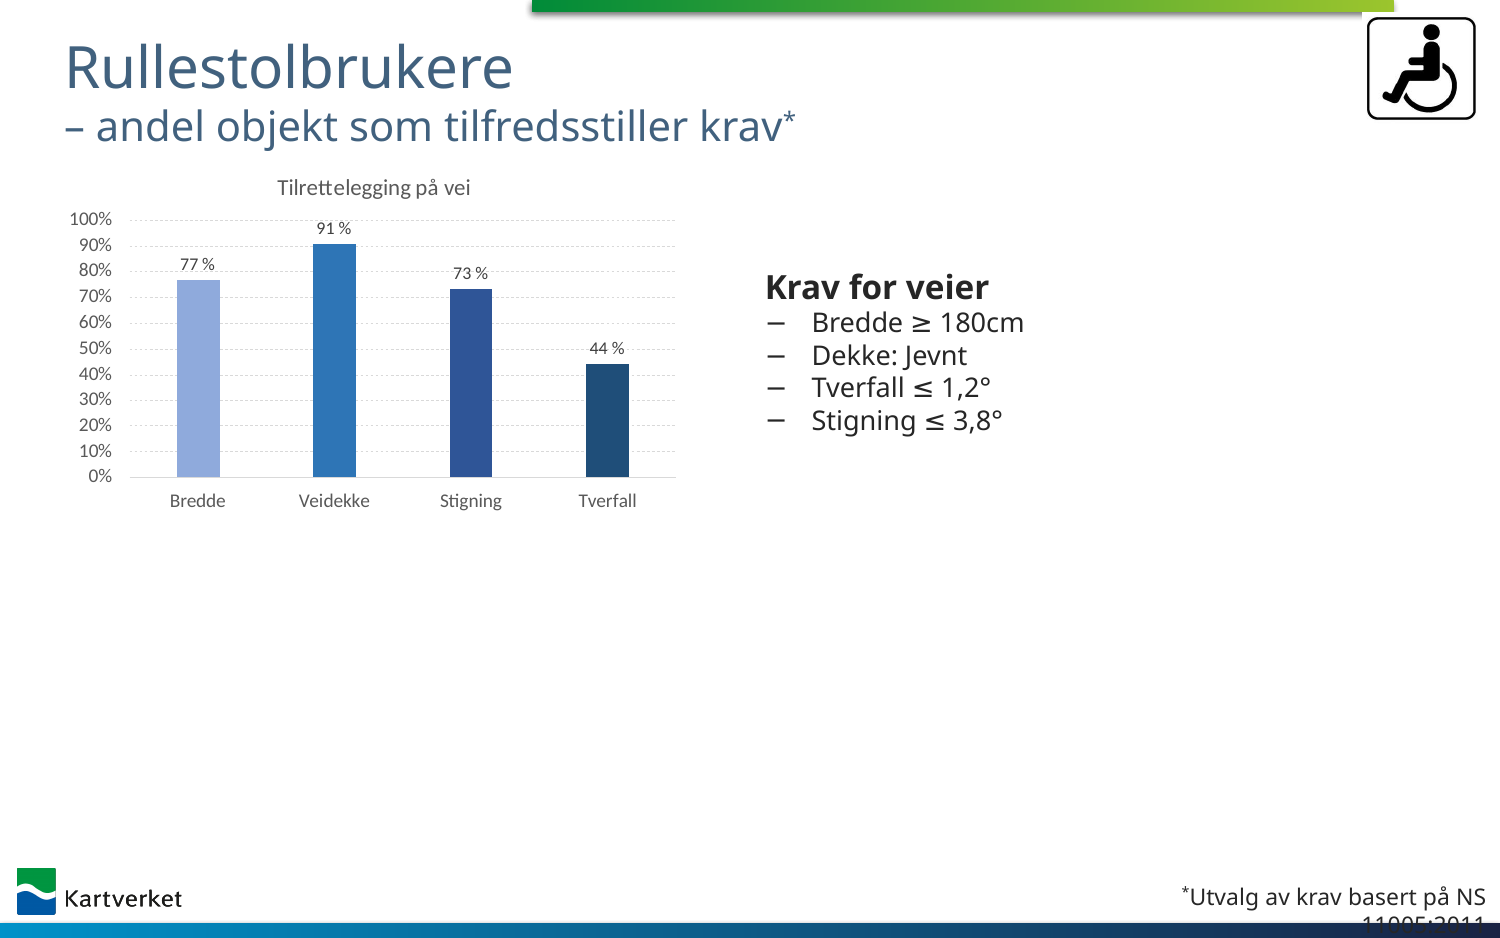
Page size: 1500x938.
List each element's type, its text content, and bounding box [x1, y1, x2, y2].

text_box *Utvalg av krav basert på NS 11005:2011 [1068, 873, 1500, 938]
text_box Rullestolbrukere – andel objekt som tilfredsstiller krav* [49, 25, 1431, 158]
picture [62, 166, 687, 519]
picture [1362, 12, 1481, 126]
text_box Krav for veier Bredde ≥ 180cm Dekke: Jevnt Tverfall ≤ 1,2° Stigning ≤ 3,8° [750, 258, 1234, 444]
